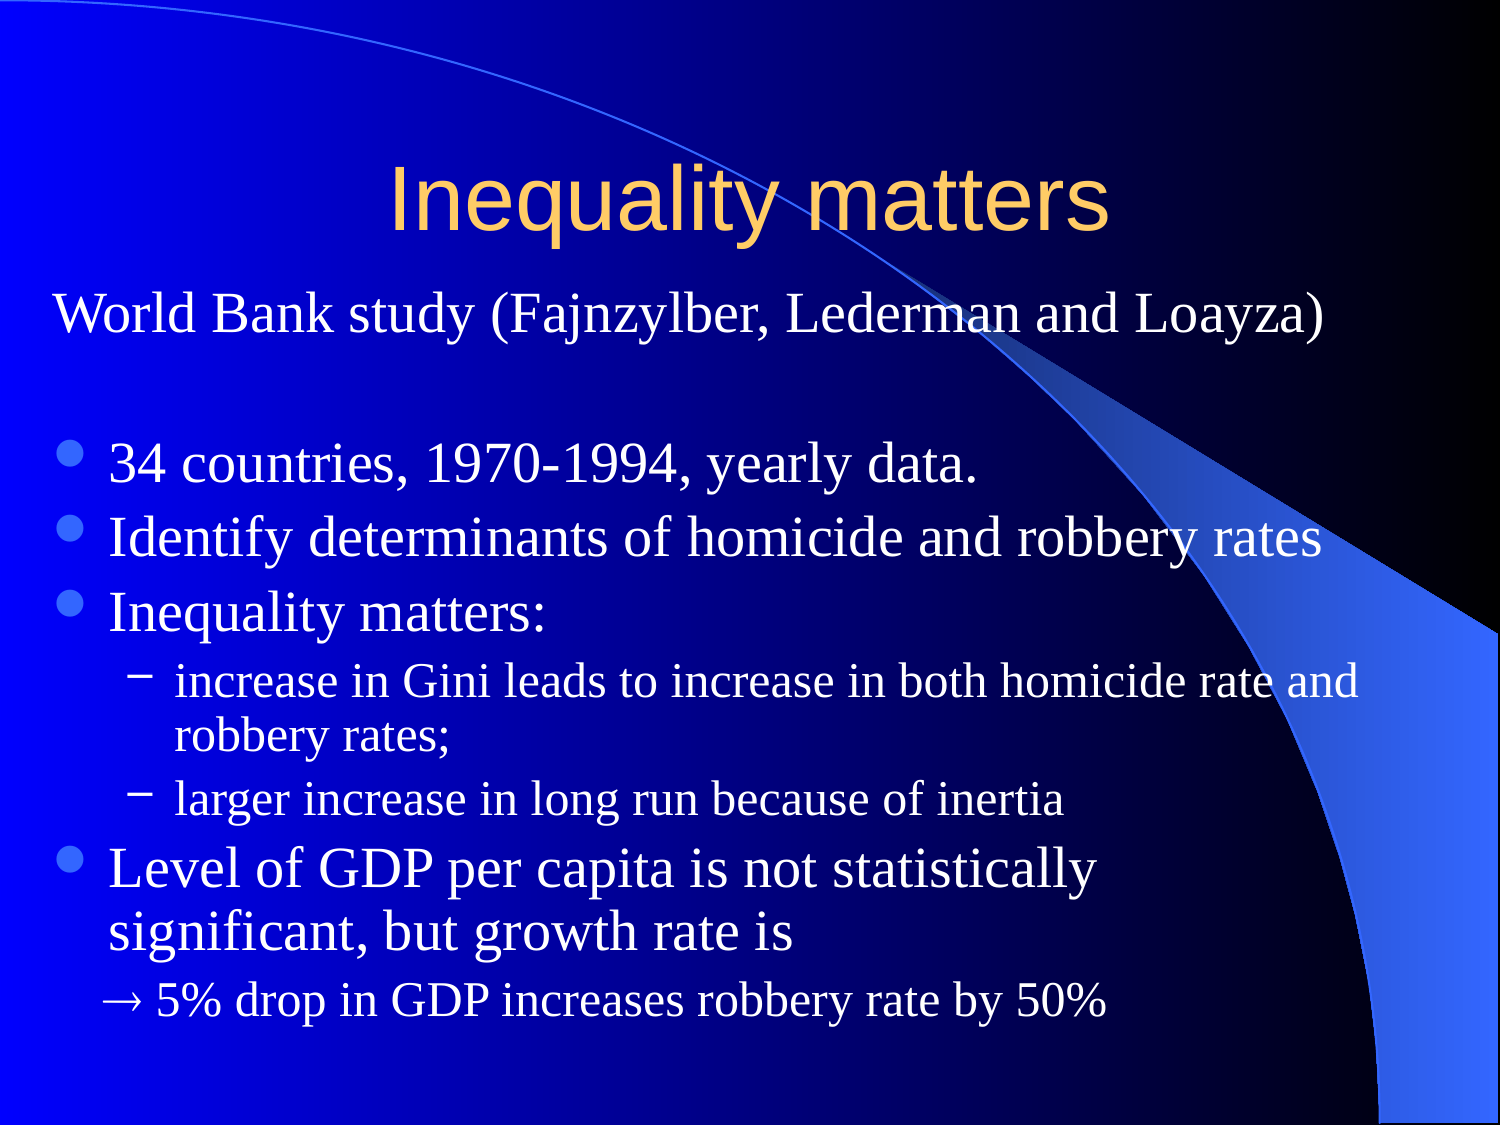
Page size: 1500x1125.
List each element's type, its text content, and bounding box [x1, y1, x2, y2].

title Inequality matters [112, 99, 1388, 274]
list World Bank study (Fajnzylber, Lederman and Loayza) 34 countries, 1970-1994, yearly data. Identify determinants of homicide and robbery rates Inequality matters: increase in Gini leads to increase in both homicide rate and robbery rates; larger increase in long run because of inertia Level of GDP per capita is not statistically significant, but growth rate is  5% drop in GDP increases robbery rate by 50% [37, 274, 1388, 951]
